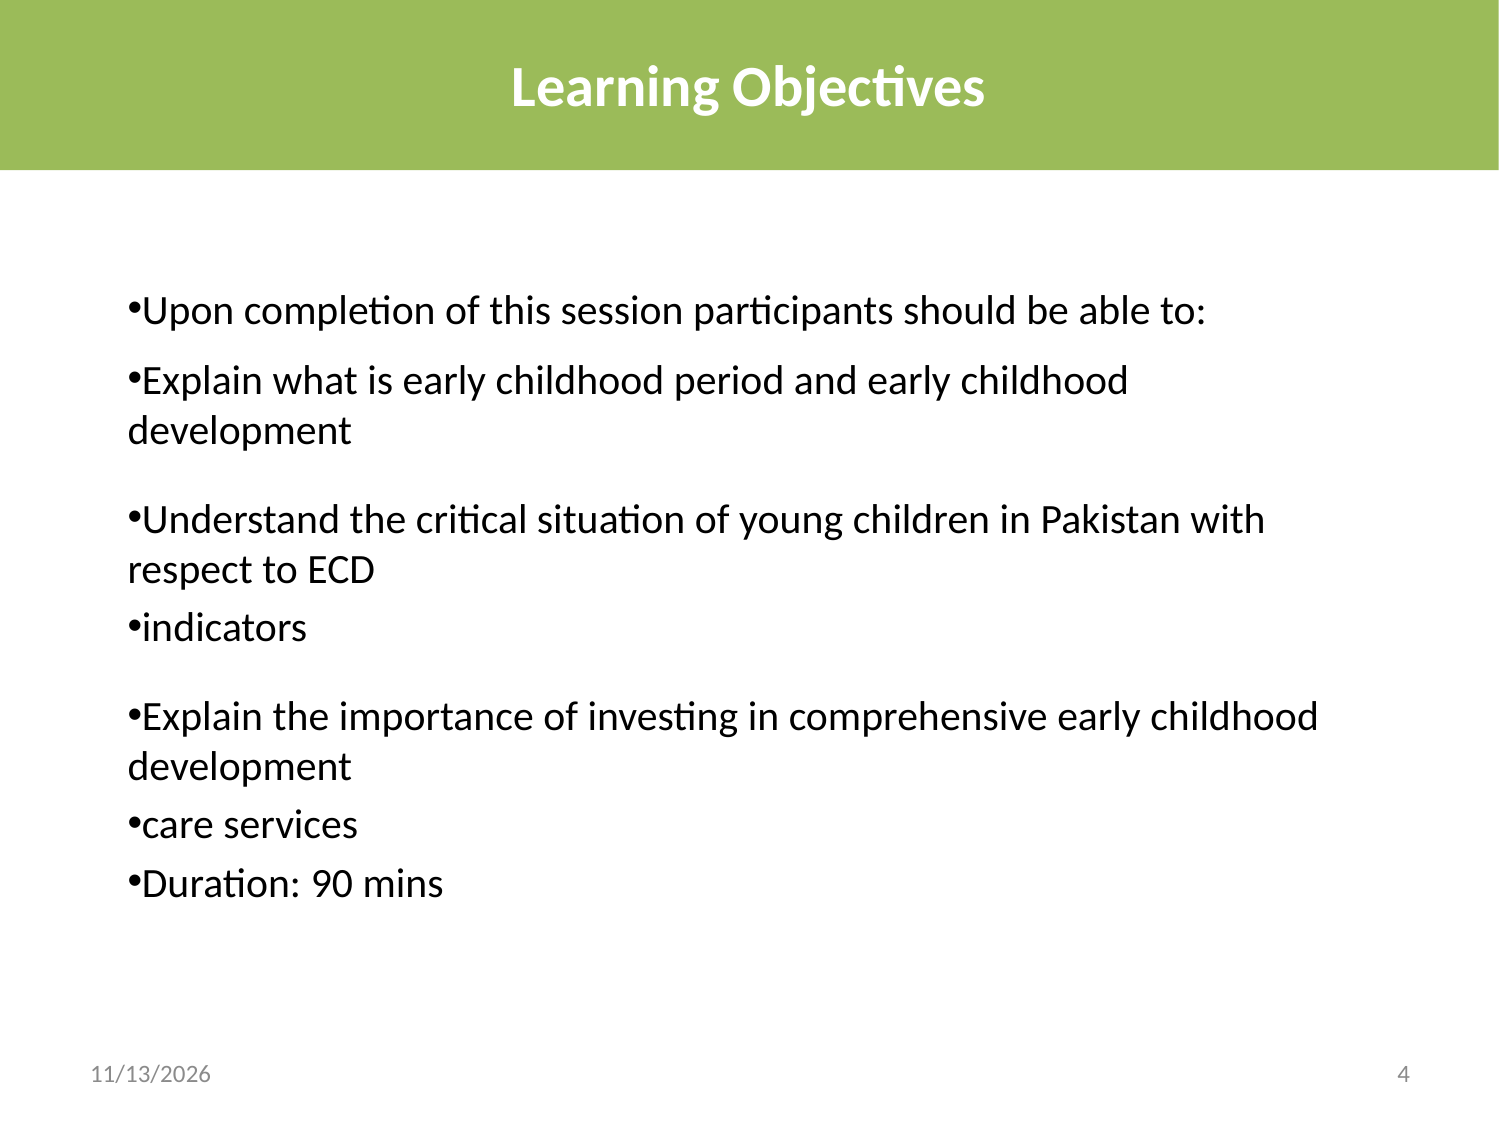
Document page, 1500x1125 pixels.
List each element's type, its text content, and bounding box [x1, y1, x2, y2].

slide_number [75, 1042, 425, 1103]
text_box Learning Objectives [0, 0, 1499, 171]
slide_number 4 [1074, 1042, 1425, 1103]
list Upon completion of this session participants should be able to: Explain what is early childhood period and early childhood development Understand the critical situation of young children in Pakistan with respect to ECD indicators Explain the importance of investing in comprehensive early childhood development care services Duration: 90 mins [112, 275, 1363, 925]
